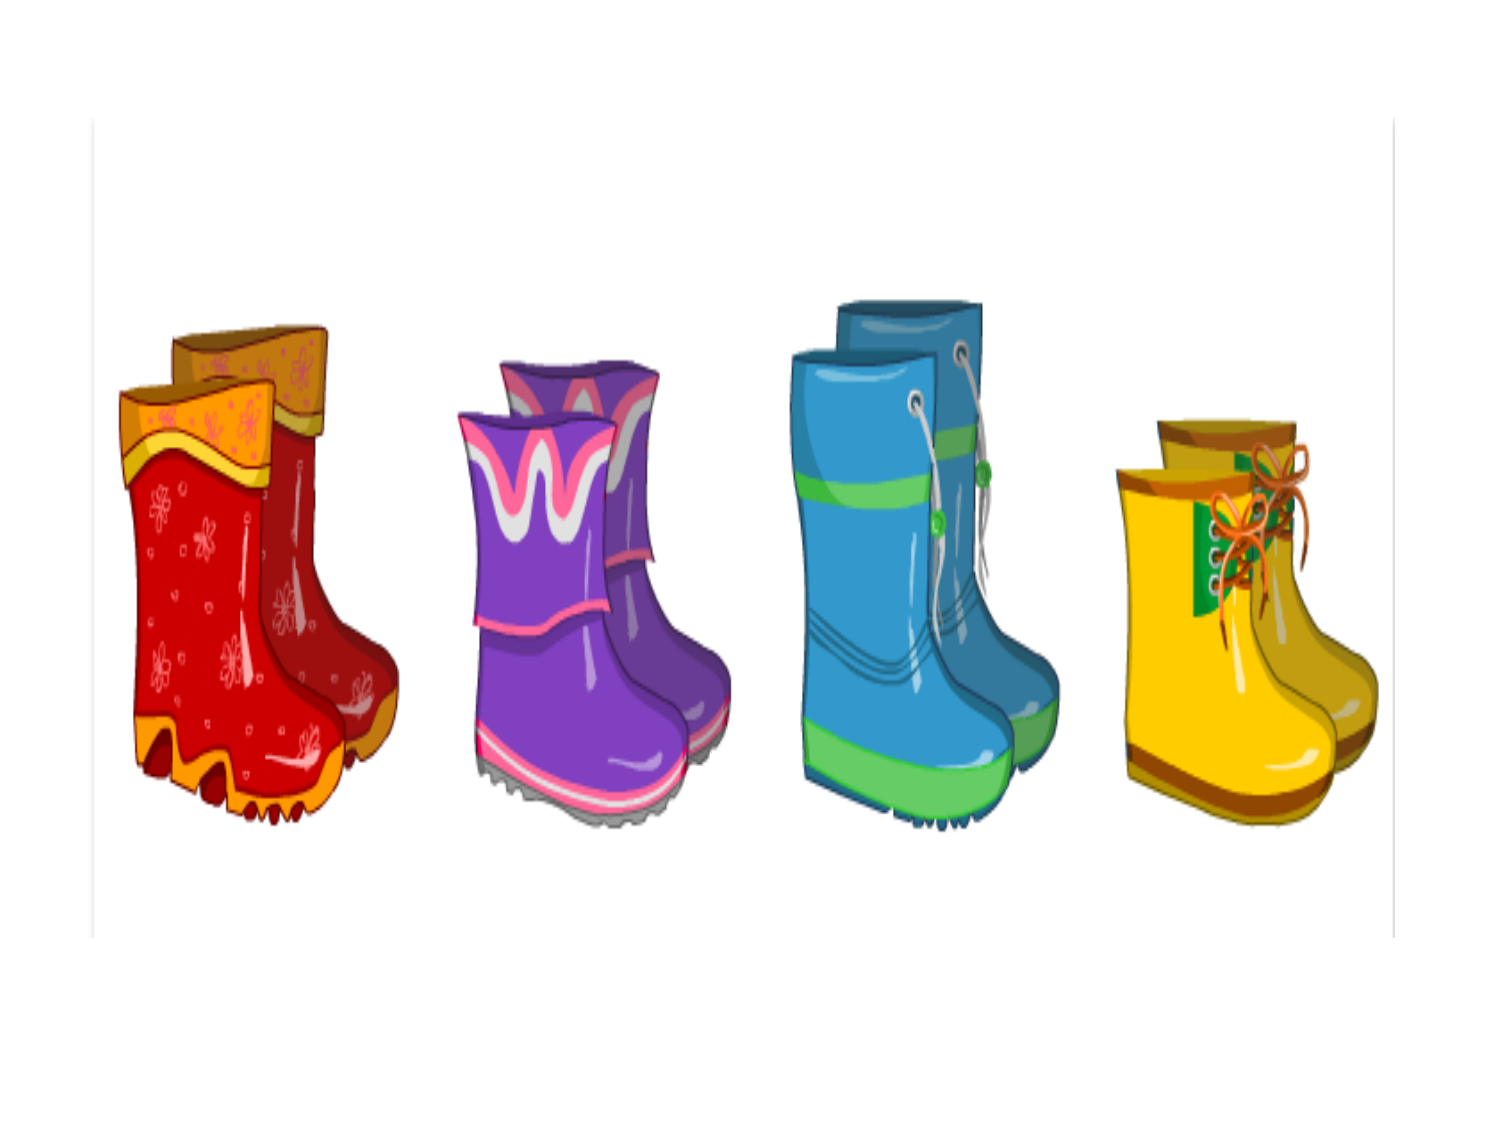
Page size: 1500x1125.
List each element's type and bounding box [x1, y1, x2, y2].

picture [81, 116, 1395, 938]
